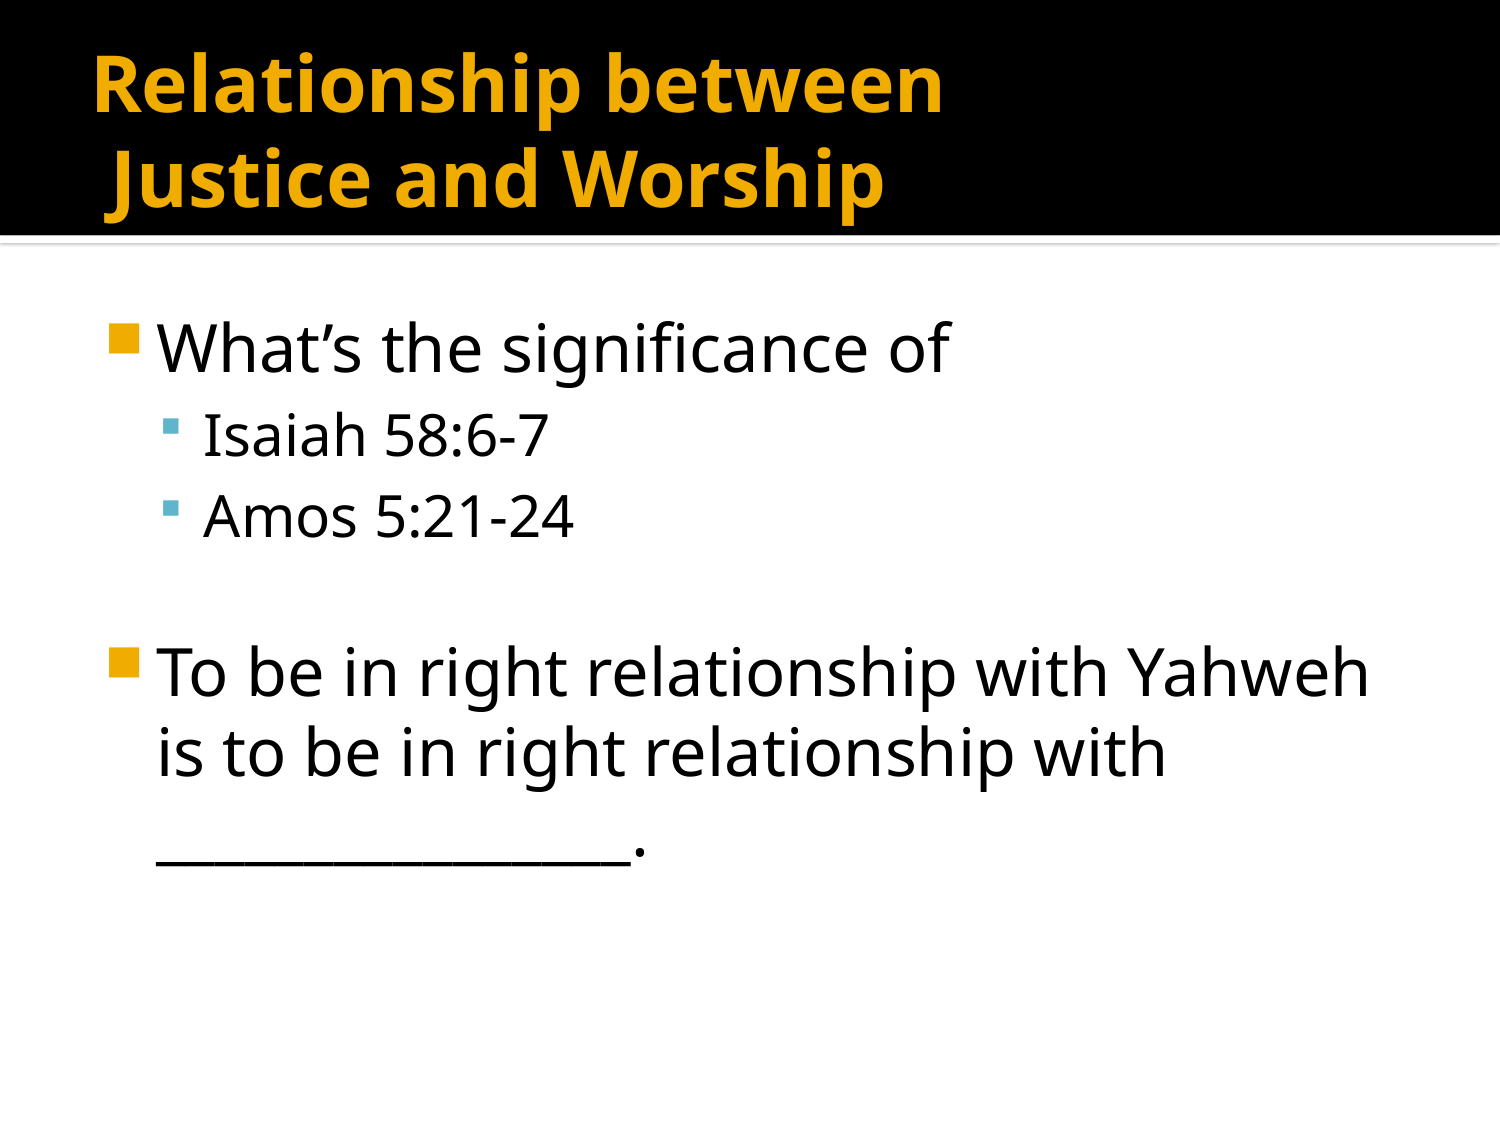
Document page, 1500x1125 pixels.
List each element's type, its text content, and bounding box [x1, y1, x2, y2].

list What’s the significance of Isaiah 58:6-7 Amos 5:21-24 To be in right relationship with Yahweh is to be in right relationship with ________________. [75, 291, 1425, 1050]
title Relationship between Justice and Worship [75, 25, 1425, 231]
